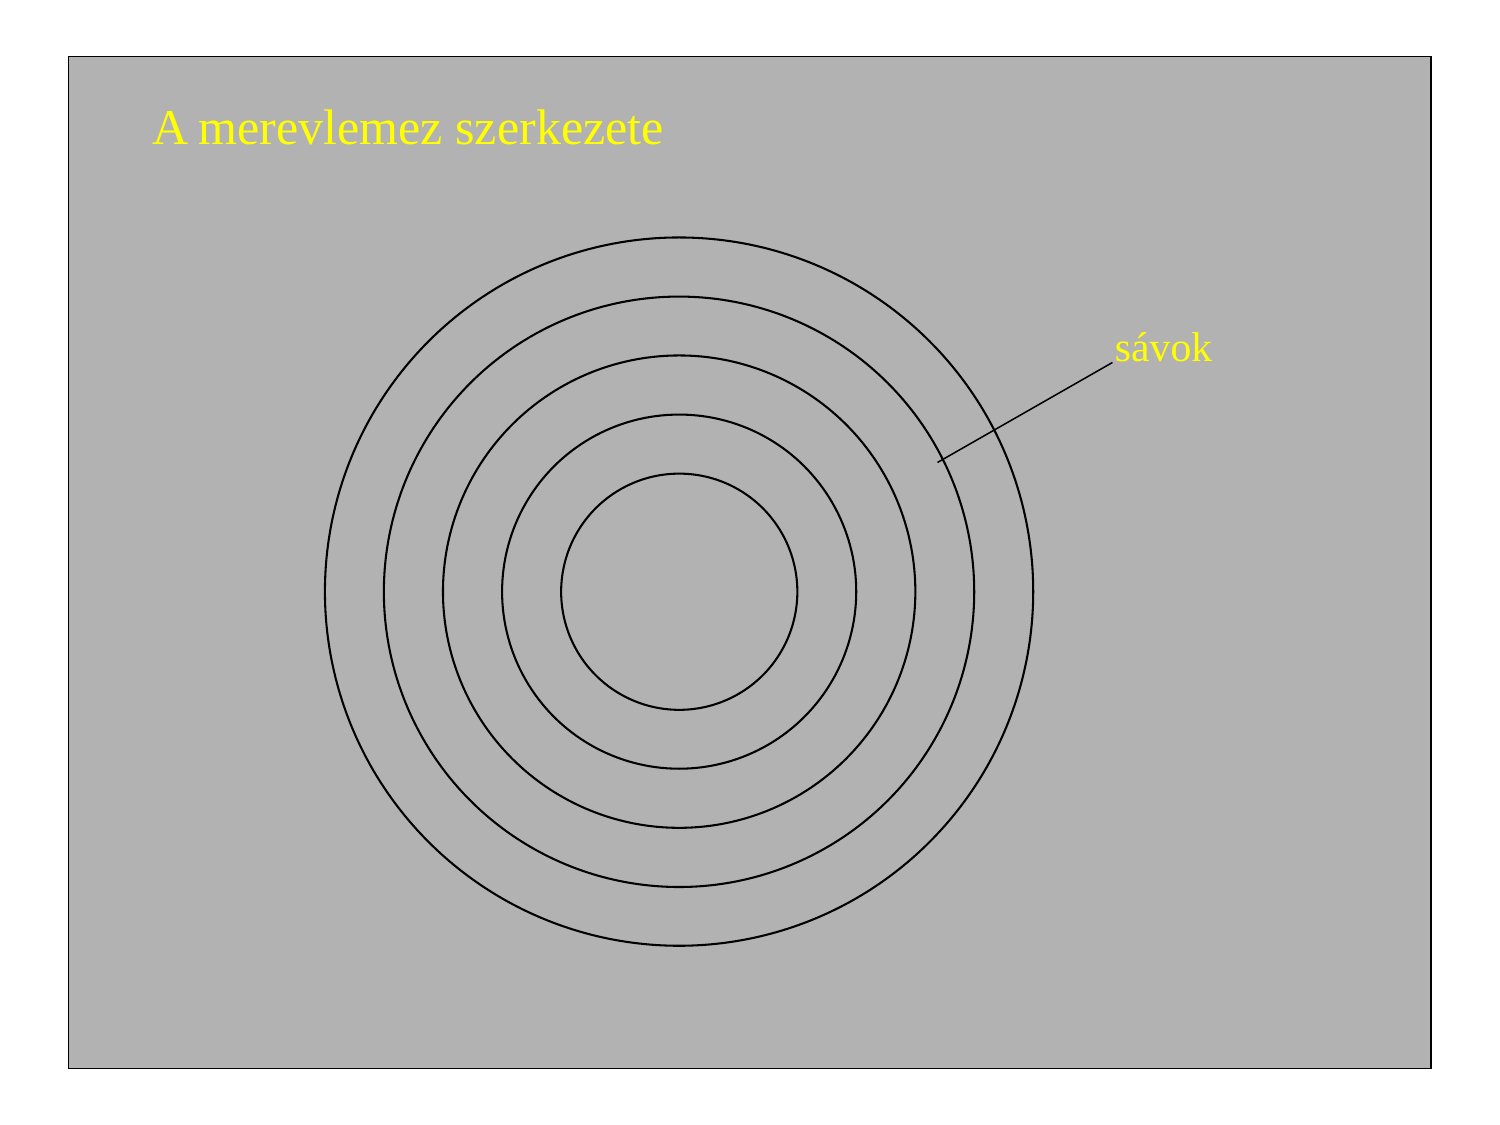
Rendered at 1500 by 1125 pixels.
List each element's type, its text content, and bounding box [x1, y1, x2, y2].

text_box [442, 355, 916, 828]
text_box sávok [1099, 312, 1228, 378]
text_box [324, 237, 1034, 946]
text_box [502, 414, 857, 769]
text_box [383, 296, 975, 888]
text_box [561, 473, 798, 710]
text_box A merevlemez szerkezete [137, 87, 680, 163]
